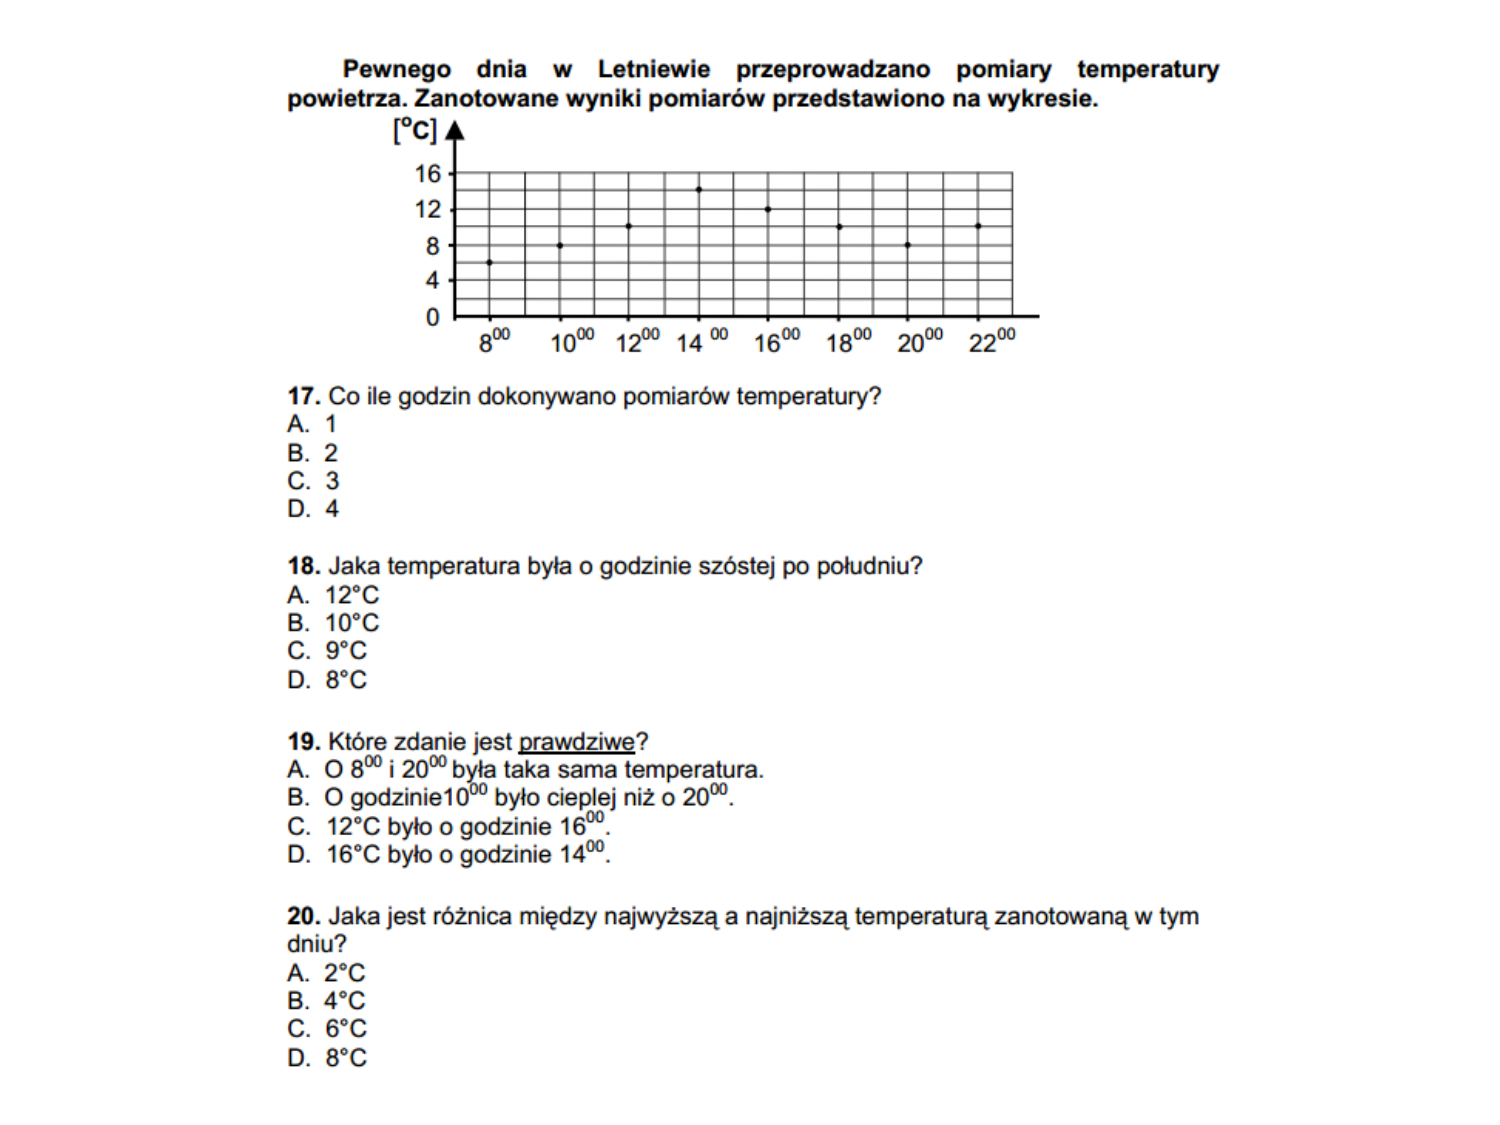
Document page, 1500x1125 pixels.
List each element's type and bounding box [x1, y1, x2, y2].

picture [253, 42, 1228, 1085]
